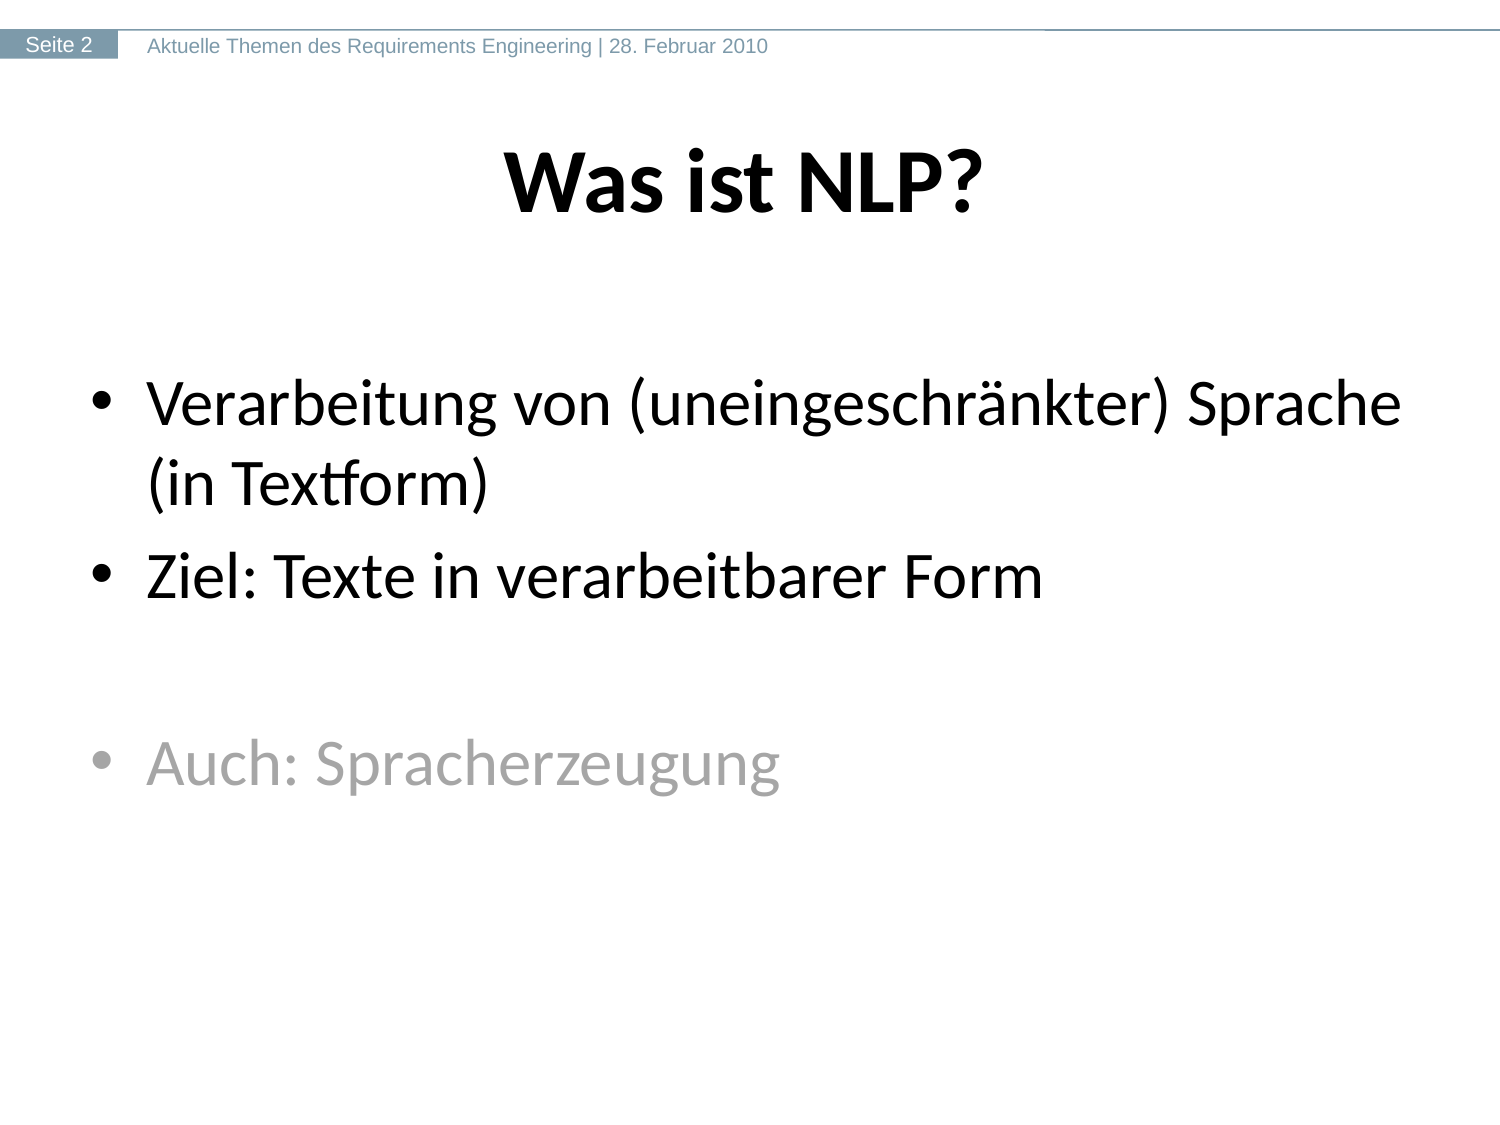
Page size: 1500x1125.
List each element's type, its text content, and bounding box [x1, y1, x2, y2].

title Was ist NLP? [70, 81, 1421, 270]
list Verarbeitung von (uneingeschränkter) Sprache (in Textform) Ziel: Texte in verarbeitbarer Form Auch: Spracherzeugung [74, 351, 1426, 1006]
